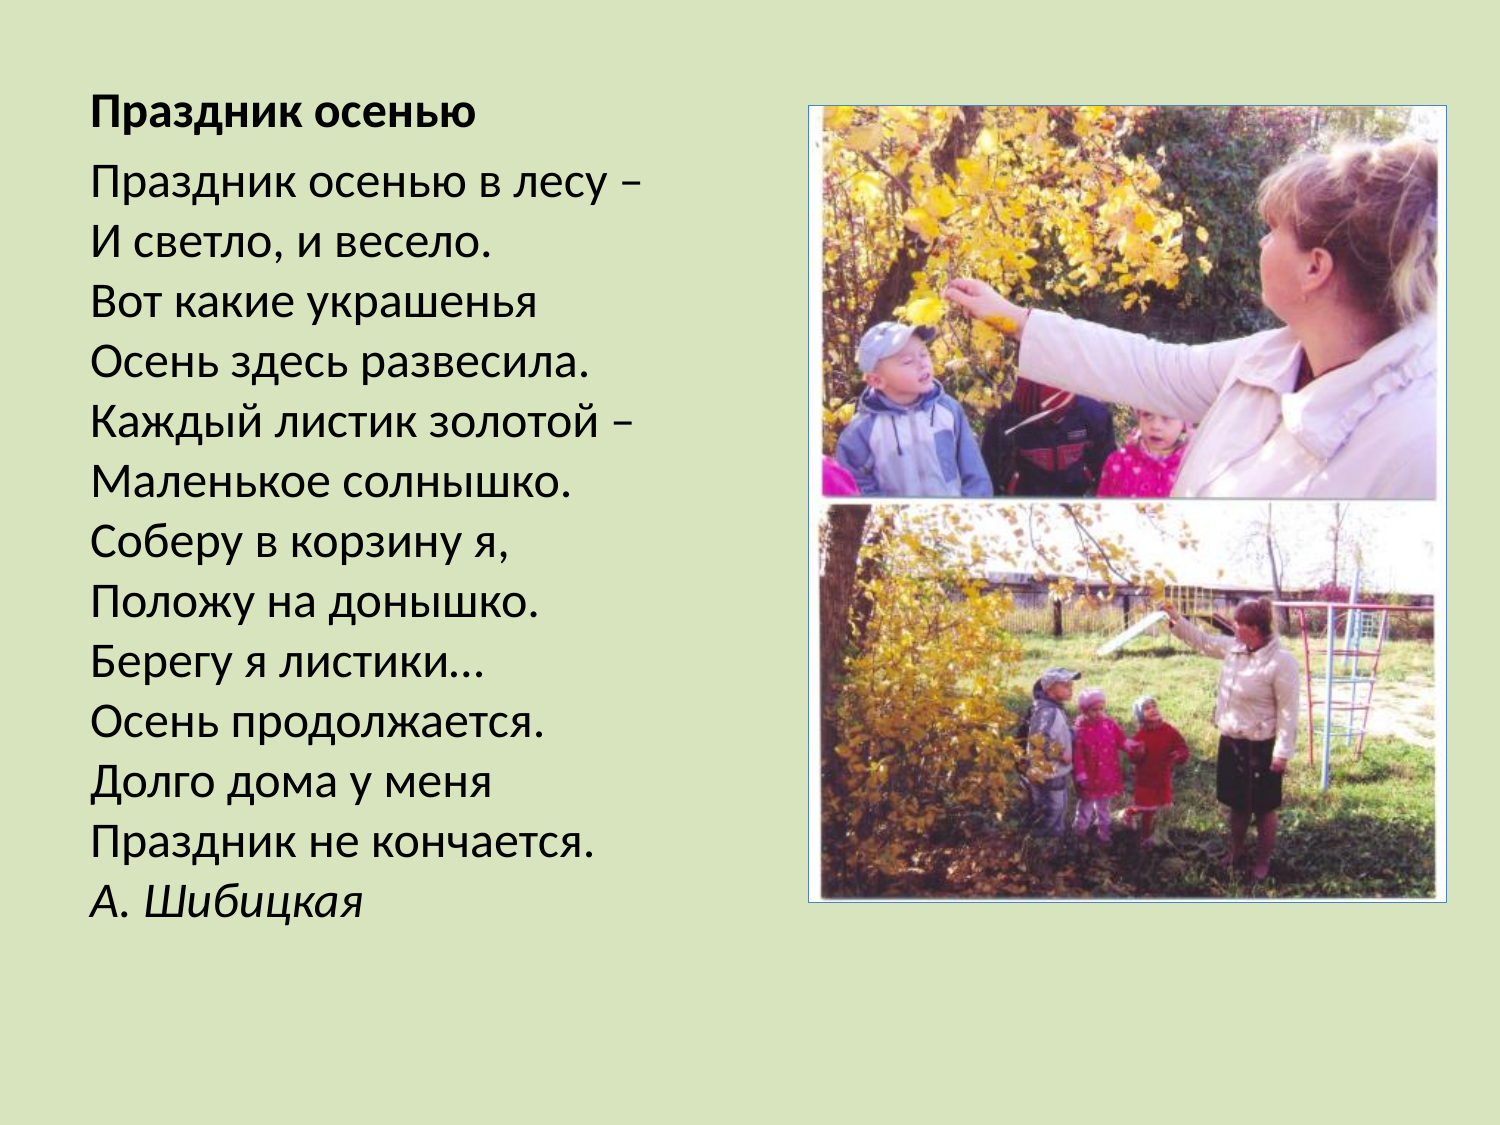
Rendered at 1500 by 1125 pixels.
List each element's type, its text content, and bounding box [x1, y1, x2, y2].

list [808, 105, 1447, 903]
list Праздник осенью Праздник осенью в лесу – И светло, и весело. Вот какие украшенья Осень здесь развесила. Каждый листик золотой – Маленькое солнышко. Соберу в корзину я, Положу на донышко. Берегу я листики… Осень продолжается. Долго дома у меня Праздник не кончается. А. Шибицкая [75, 70, 762, 1005]
